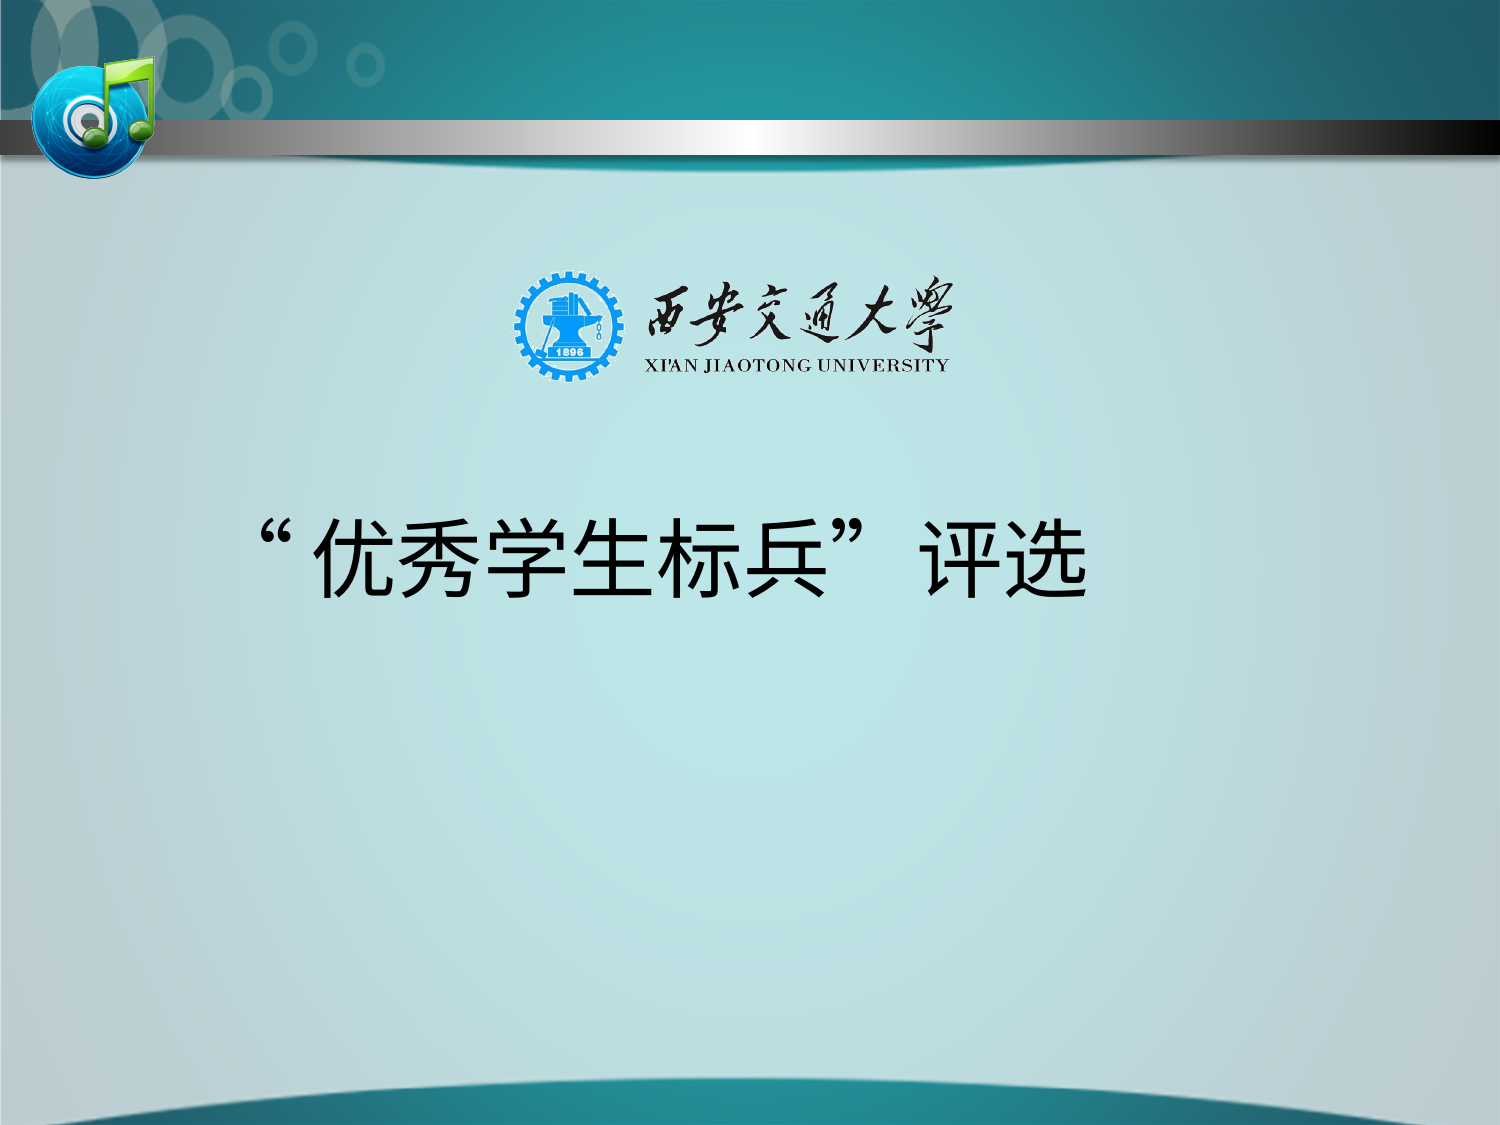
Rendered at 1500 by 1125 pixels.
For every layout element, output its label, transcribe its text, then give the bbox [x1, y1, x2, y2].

title “优秀学生标兵”评选 [123, 467, 1330, 646]
picture [0, 0, 1500, 1125]
